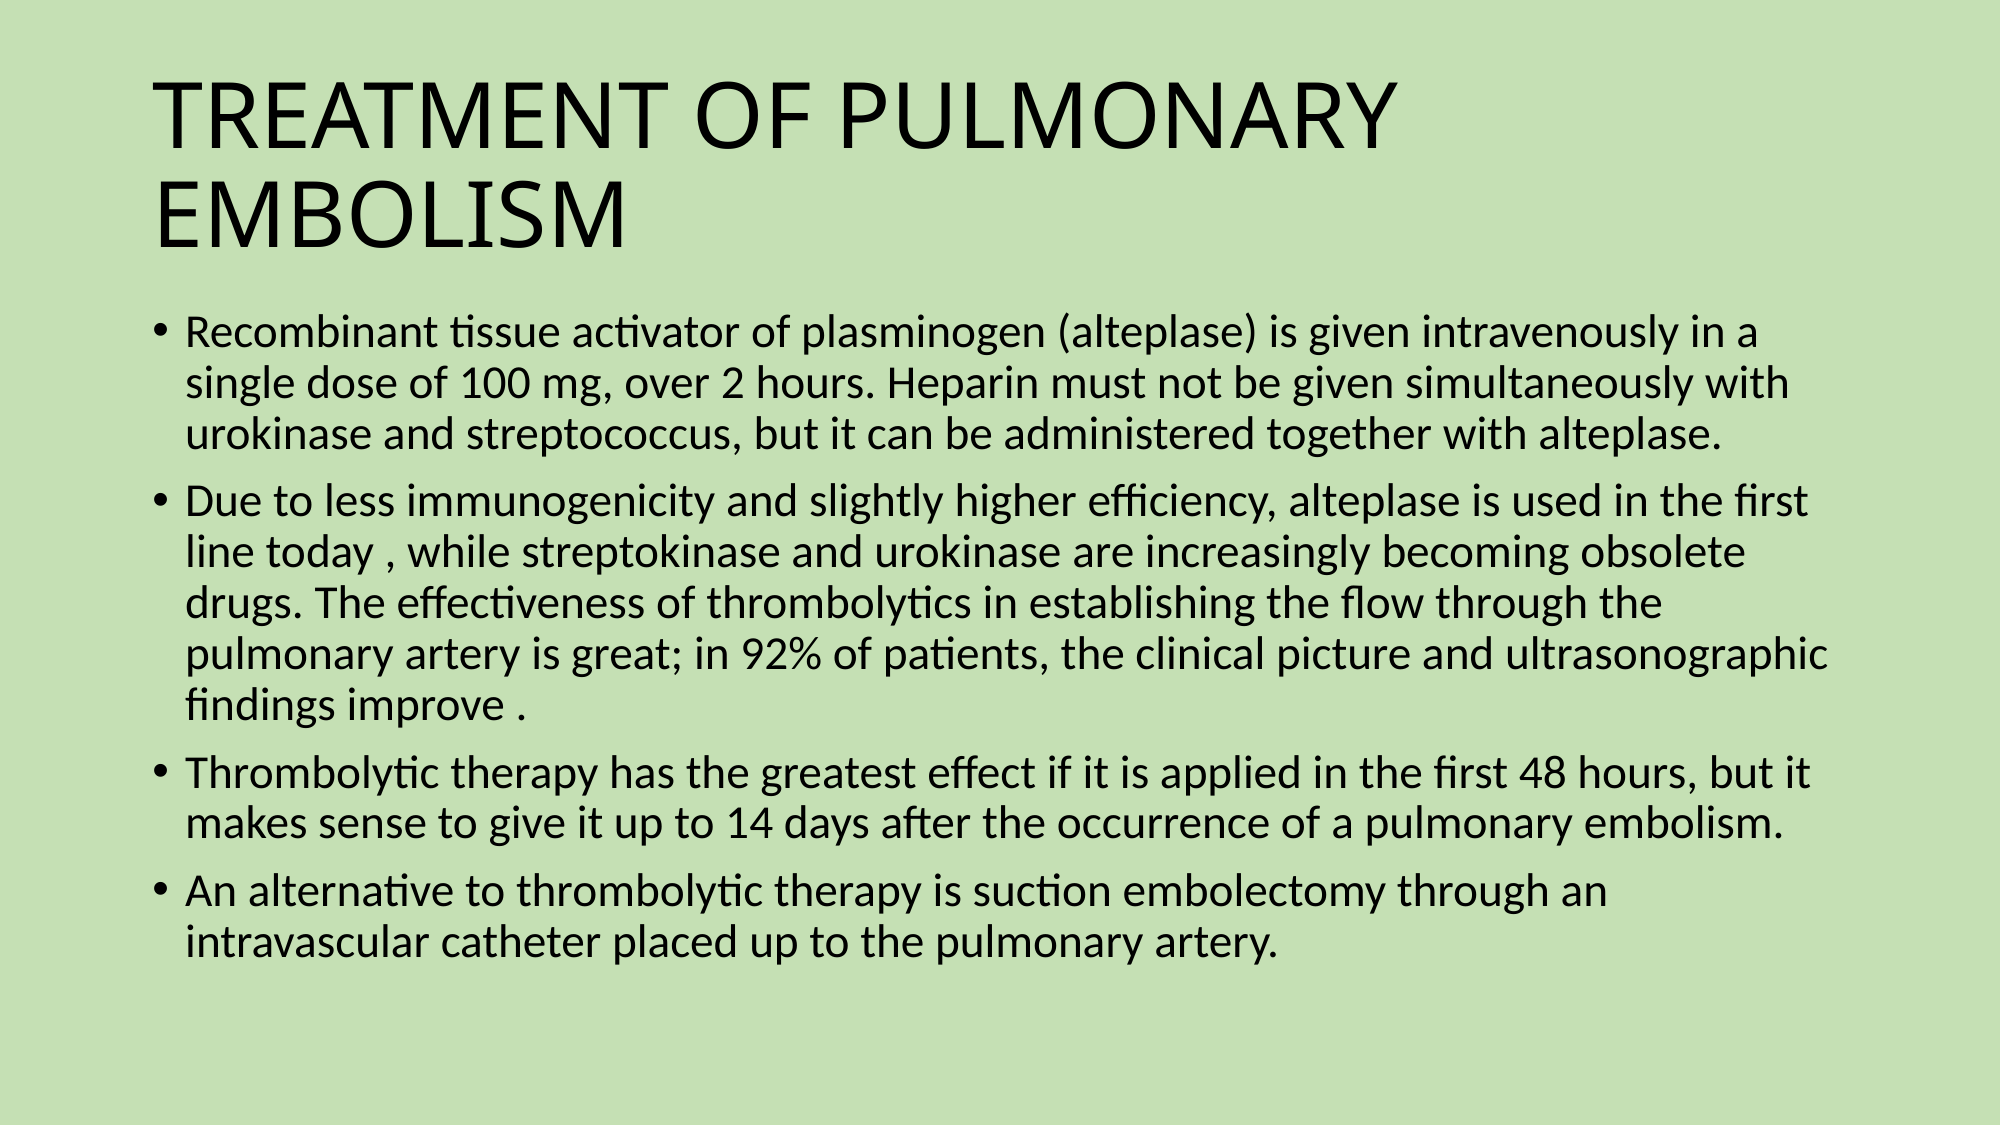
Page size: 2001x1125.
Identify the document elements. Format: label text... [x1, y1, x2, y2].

list Recombinant tissue activator of plasminogen (alteplase) is given intravenously in a single dose of 100 mg, over 2 hours. Heparin must not be given simultaneously with urokinase and streptococcus, but it can be administered together with alteplase. Due to less immunogenicity and slightly higher efficiency, alteplase is used in the first line today , while streptokinase and urokinase are increasingly becoming obsolete drugs. The effectiveness of thrombolytics in establishing the flow through the pulmonary artery is great; in 92% of patients, the clinical picture and ultrasonographic findings improve . Thrombolytic therapy has the greatest effect if it is applied in the first 48 hours, but it makes sense to give it up to 14 days after the occurrence of a pulmonary embolism. An alternative to thrombolytic therapy is suction embolectomy through an intravascular catheter placed up to the pulmonary artery. [137, 299, 1863, 1054]
title TREATMENT OF PULMONARY EMBOLISM [137, 59, 1863, 278]
